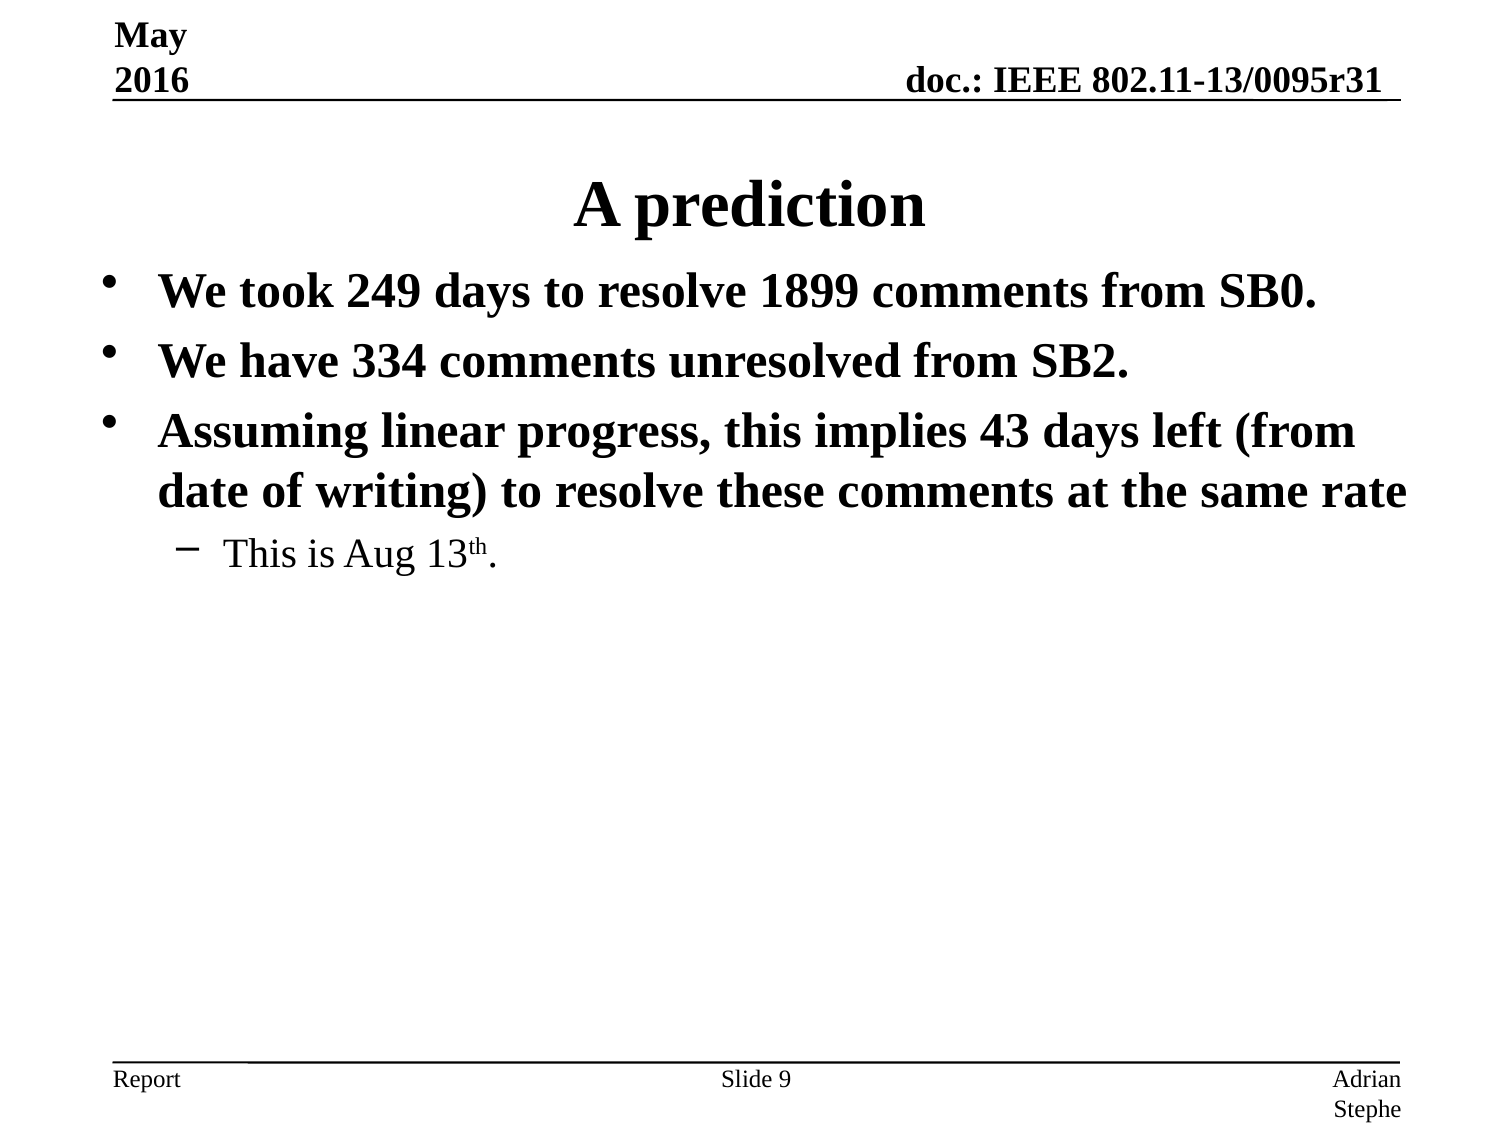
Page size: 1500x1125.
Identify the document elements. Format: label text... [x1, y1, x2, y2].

title A prediction [112, 112, 1388, 249]
list We took 249 days to resolve 1899 comments from SB0. We have 334 comments unresolved from SB2. Assuming linear progress, this implies 43 days left (from date of writing) to resolve these comments at the same rate This is Aug 13th. [85, 249, 1475, 925]
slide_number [114, 54, 272, 101]
slide_number Slide 9 [712, 1061, 800, 1093]
footer Adrian Stephens, Intel Corporation [1324, 1061, 1402, 1093]
